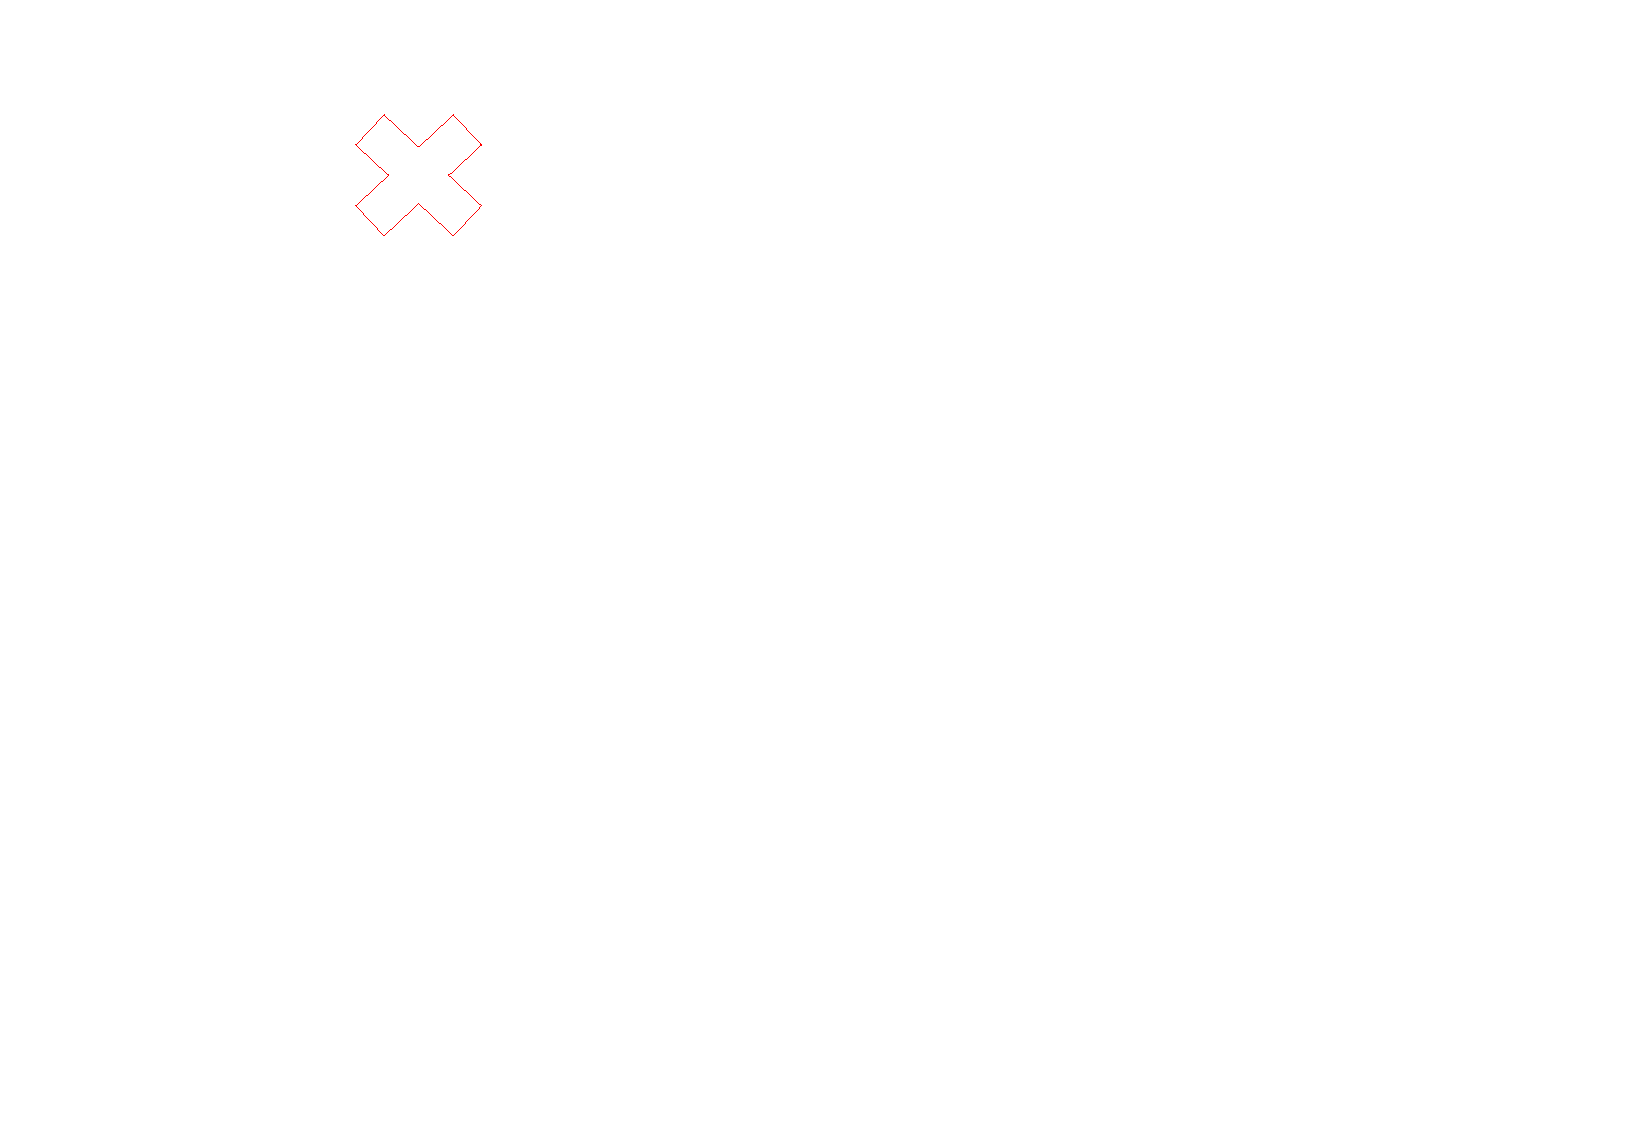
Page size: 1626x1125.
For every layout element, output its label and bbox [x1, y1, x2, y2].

text_box [355, 114, 482, 236]
